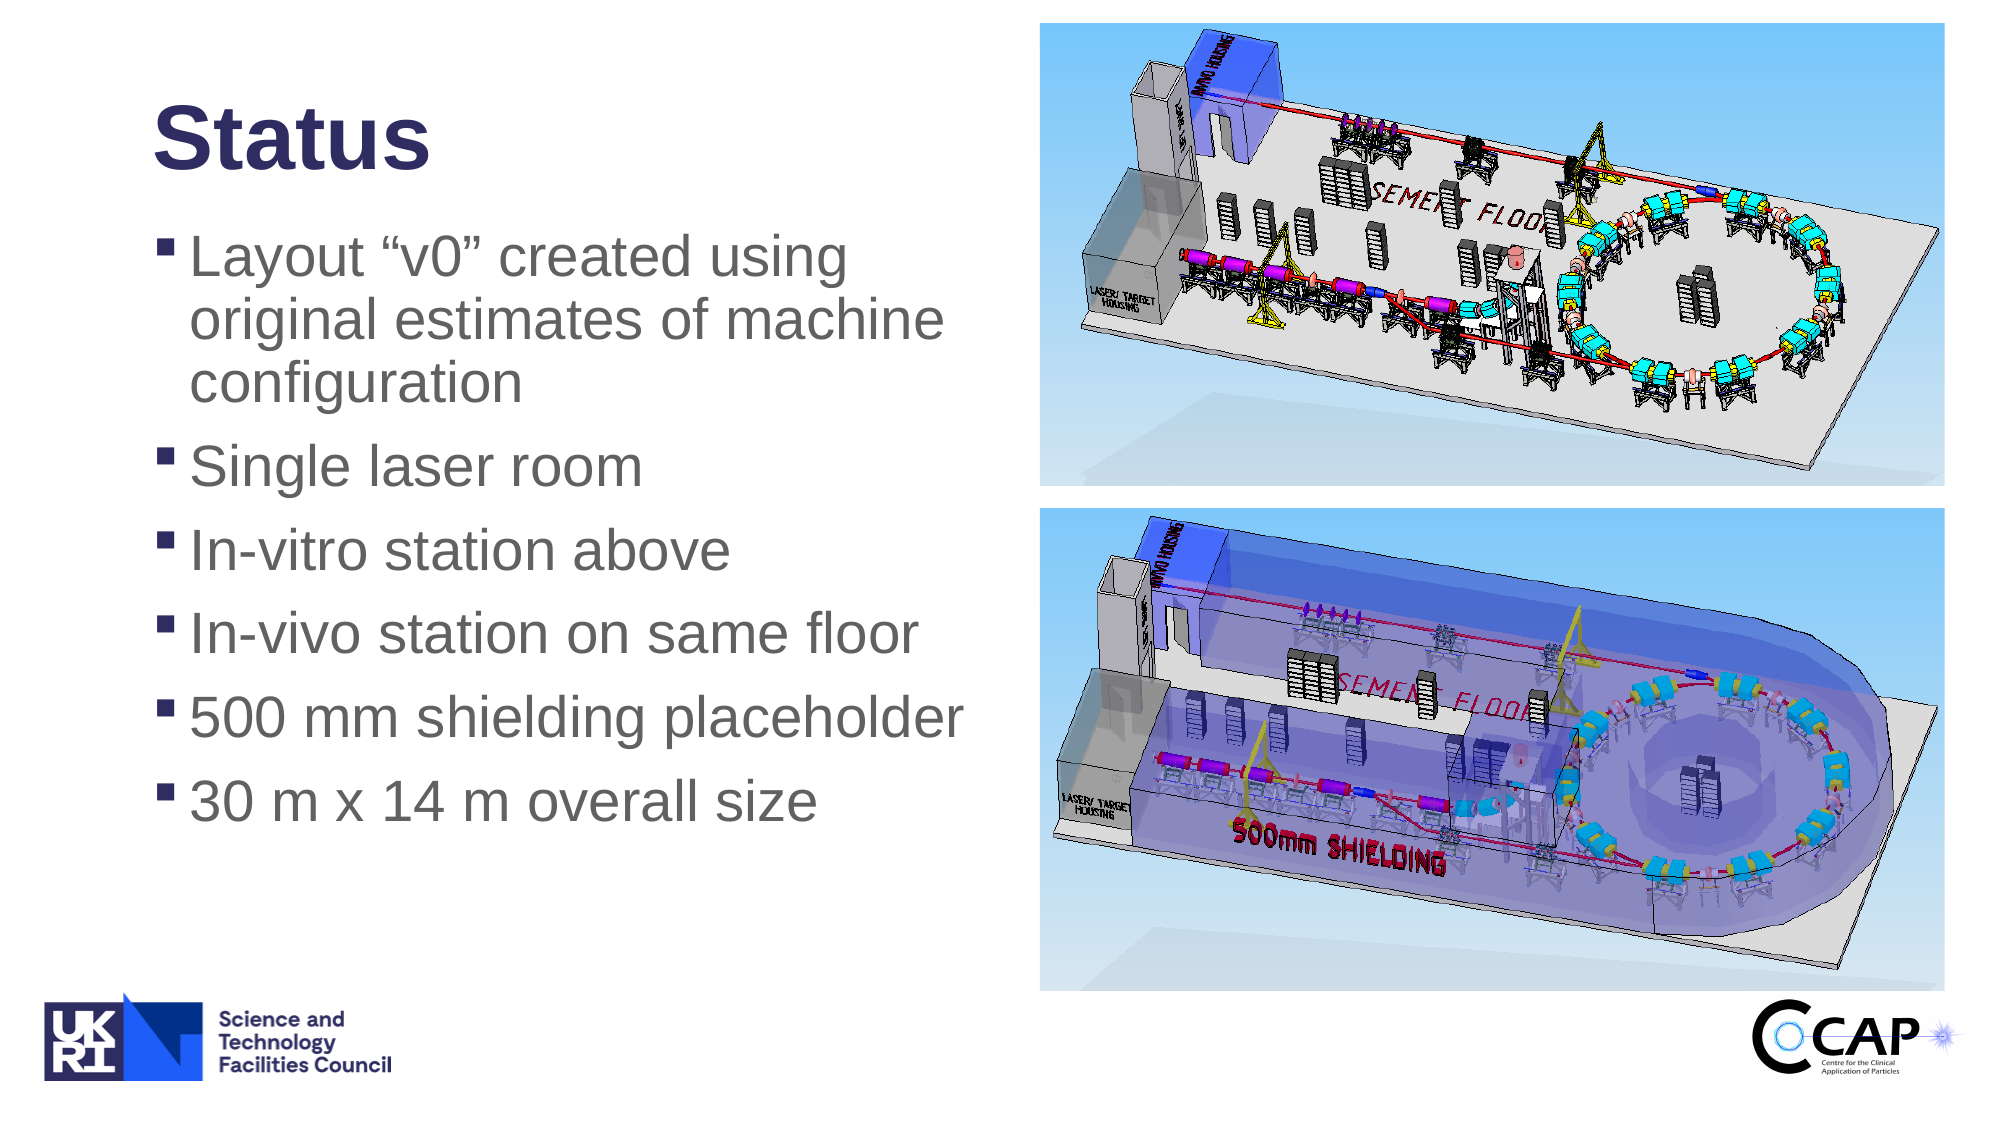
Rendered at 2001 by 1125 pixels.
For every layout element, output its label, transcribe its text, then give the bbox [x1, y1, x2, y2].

list Layout “v0” created using original estimates of machine configuration Single laser room In-vitro station above In-vivo station on same floor 500 mm shielding placeholder 30 m x 14 m overall size [137, 218, 1009, 1014]
picture [1039, 508, 1978, 1092]
picture [1039, 22, 1945, 486]
picture [44, 992, 391, 1081]
title Status [137, 59, 1039, 219]
